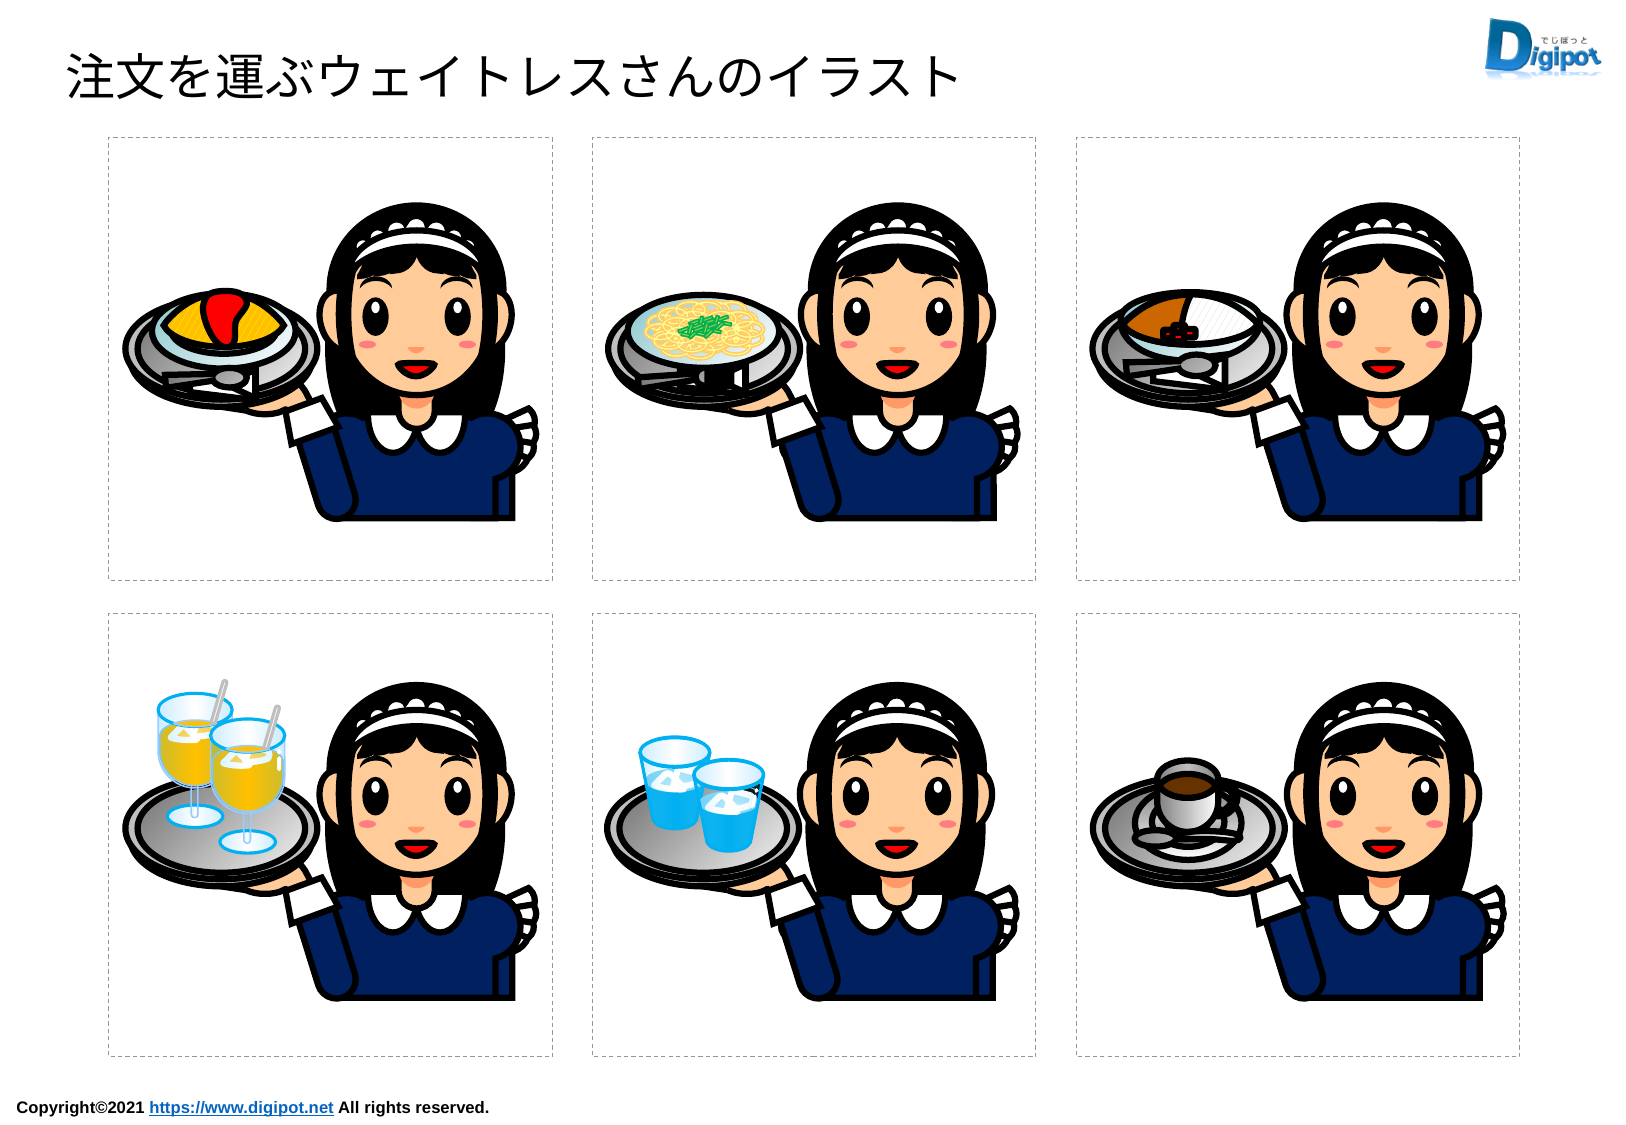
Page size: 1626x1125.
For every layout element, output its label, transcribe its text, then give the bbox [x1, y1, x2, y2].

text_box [125, 679, 537, 1000]
text_box 注文を運ぶウェイトレスさんのイラスト [50, 38, 980, 113]
picture [1485, 18, 1602, 82]
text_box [1092, 684, 1504, 1000]
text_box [607, 684, 1017, 1000]
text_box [1092, 205, 1504, 521]
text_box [608, 205, 1018, 521]
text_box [125, 205, 537, 521]
